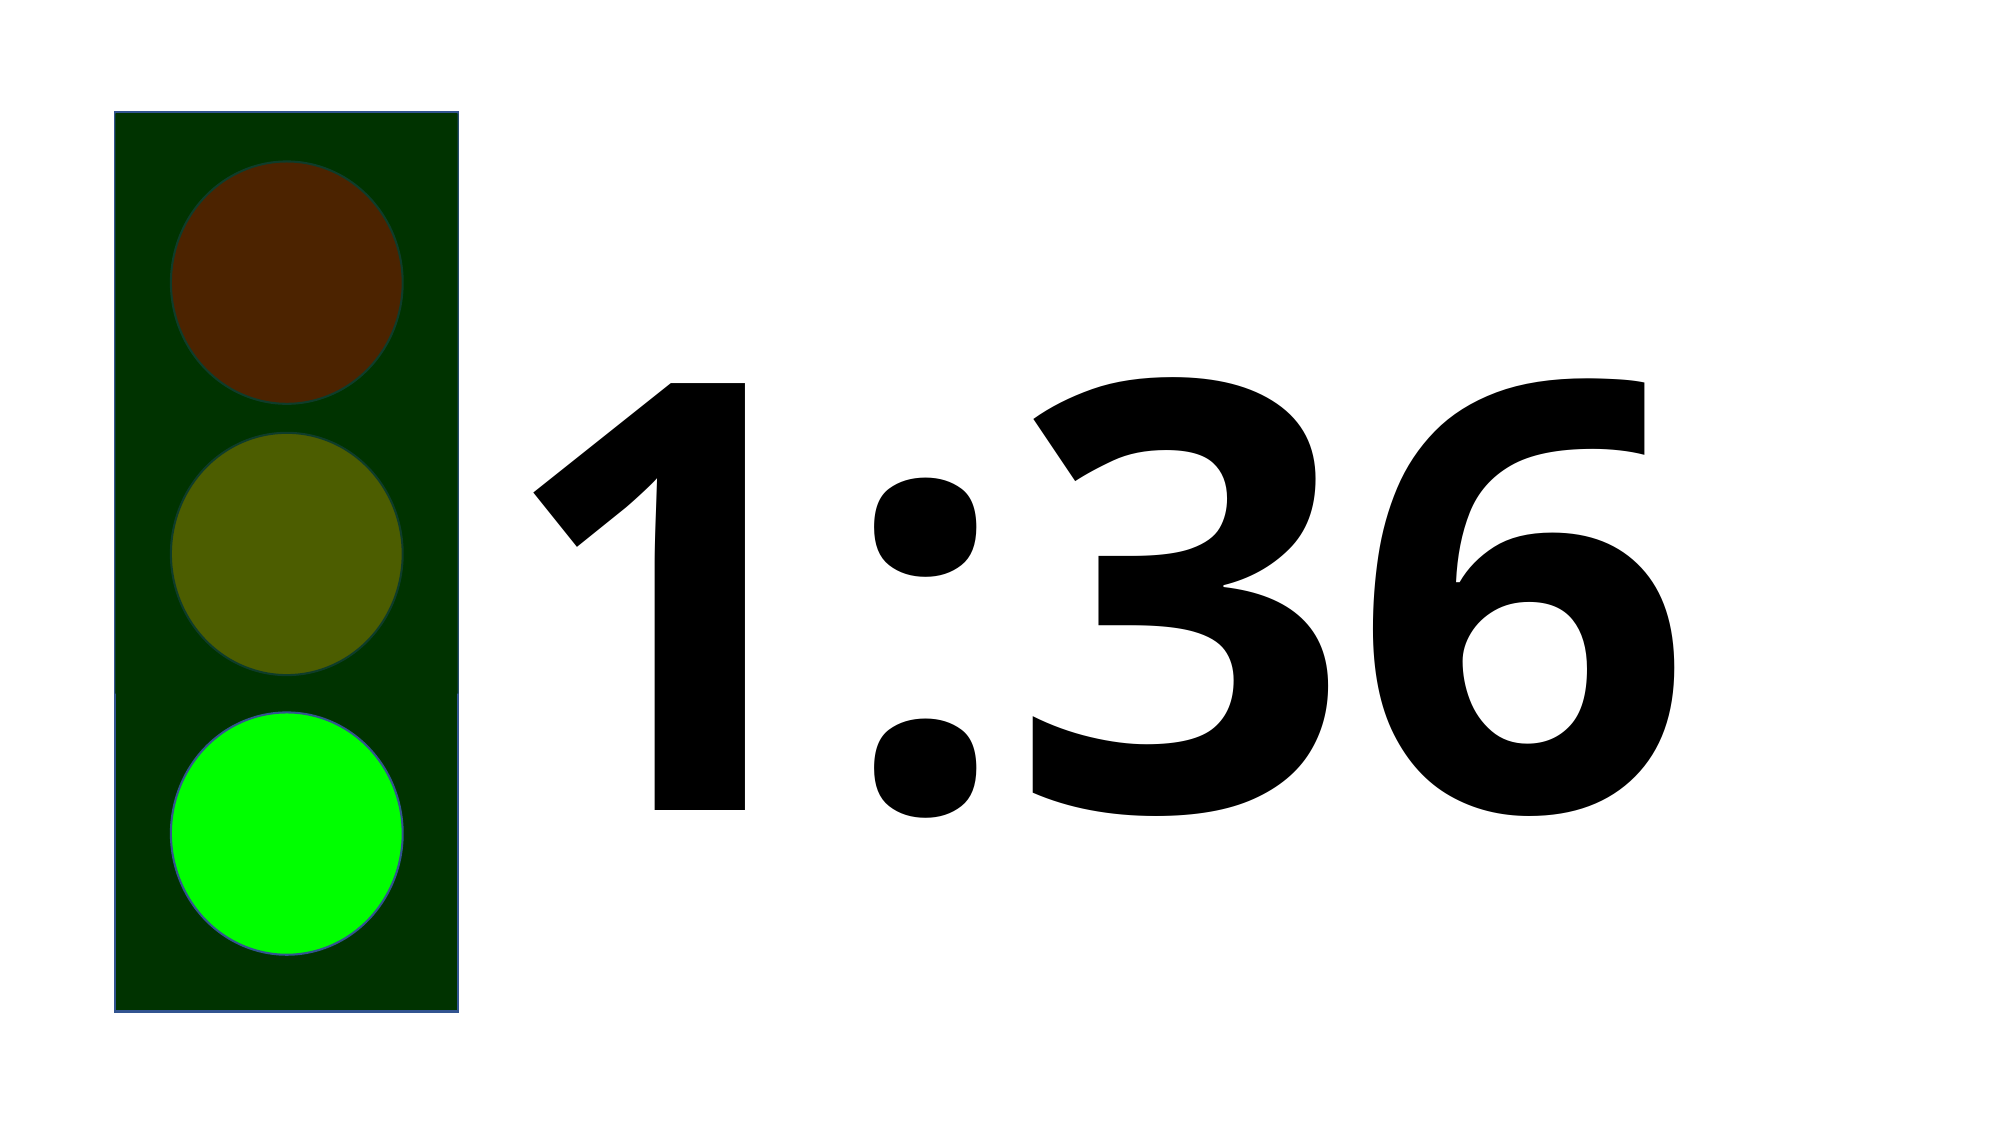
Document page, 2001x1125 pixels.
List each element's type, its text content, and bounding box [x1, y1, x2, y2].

text_box [114, 695, 459, 1013]
text_box [114, 112, 459, 695]
text_box [169, 711, 404, 956]
text_box 1:36 [483, 204, 1924, 938]
